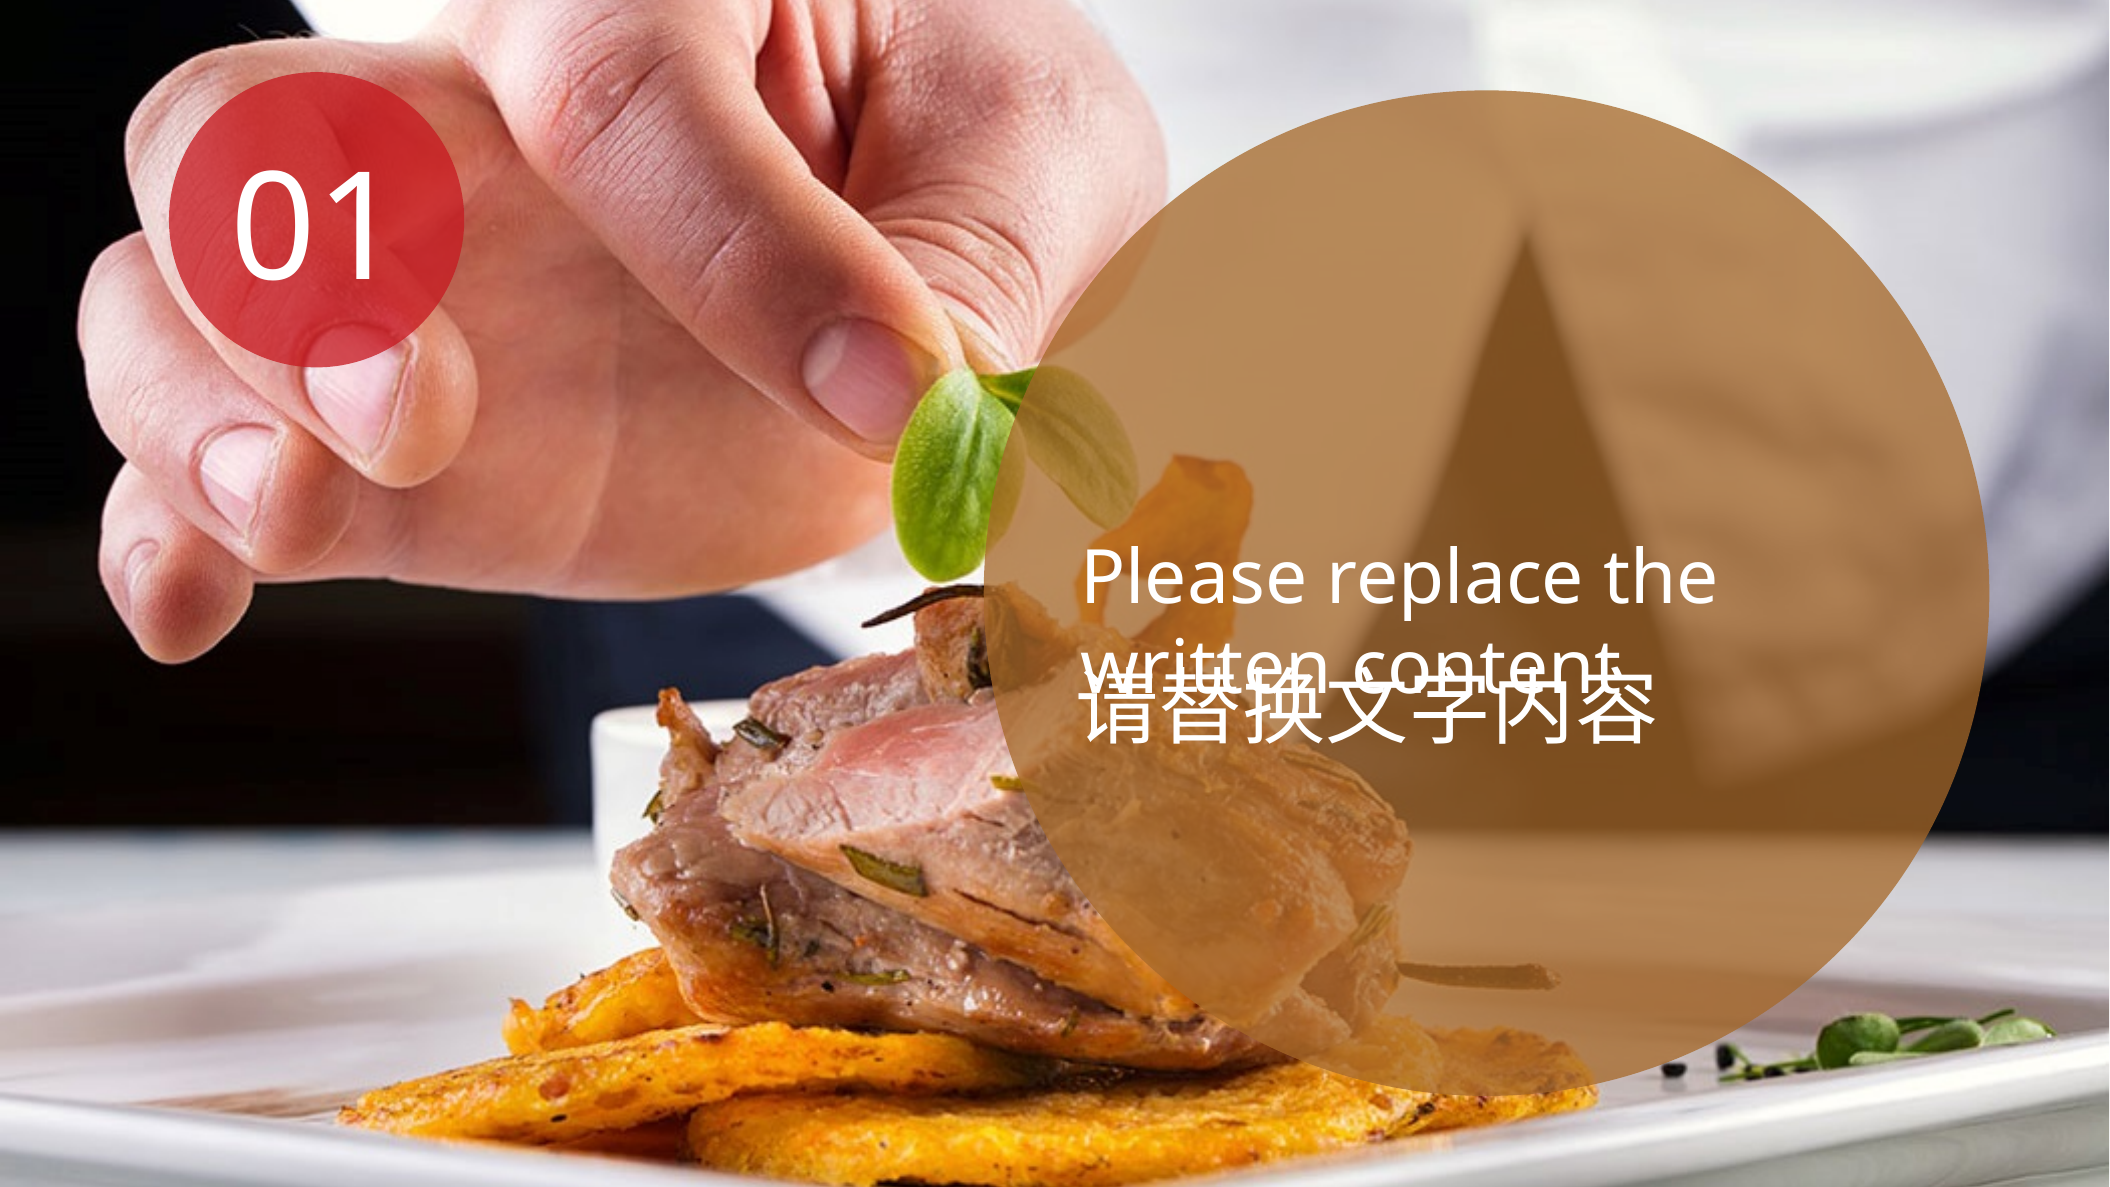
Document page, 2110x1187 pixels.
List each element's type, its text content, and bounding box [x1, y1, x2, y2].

text_box [982, 89, 1991, 1097]
text_box 请替换文字内容 [1033, 627, 1673, 762]
text_box Please replace the written content [1065, 521, 1973, 716]
text_box [0, 0, 2110, 1187]
text_box 01 [167, 71, 466, 369]
